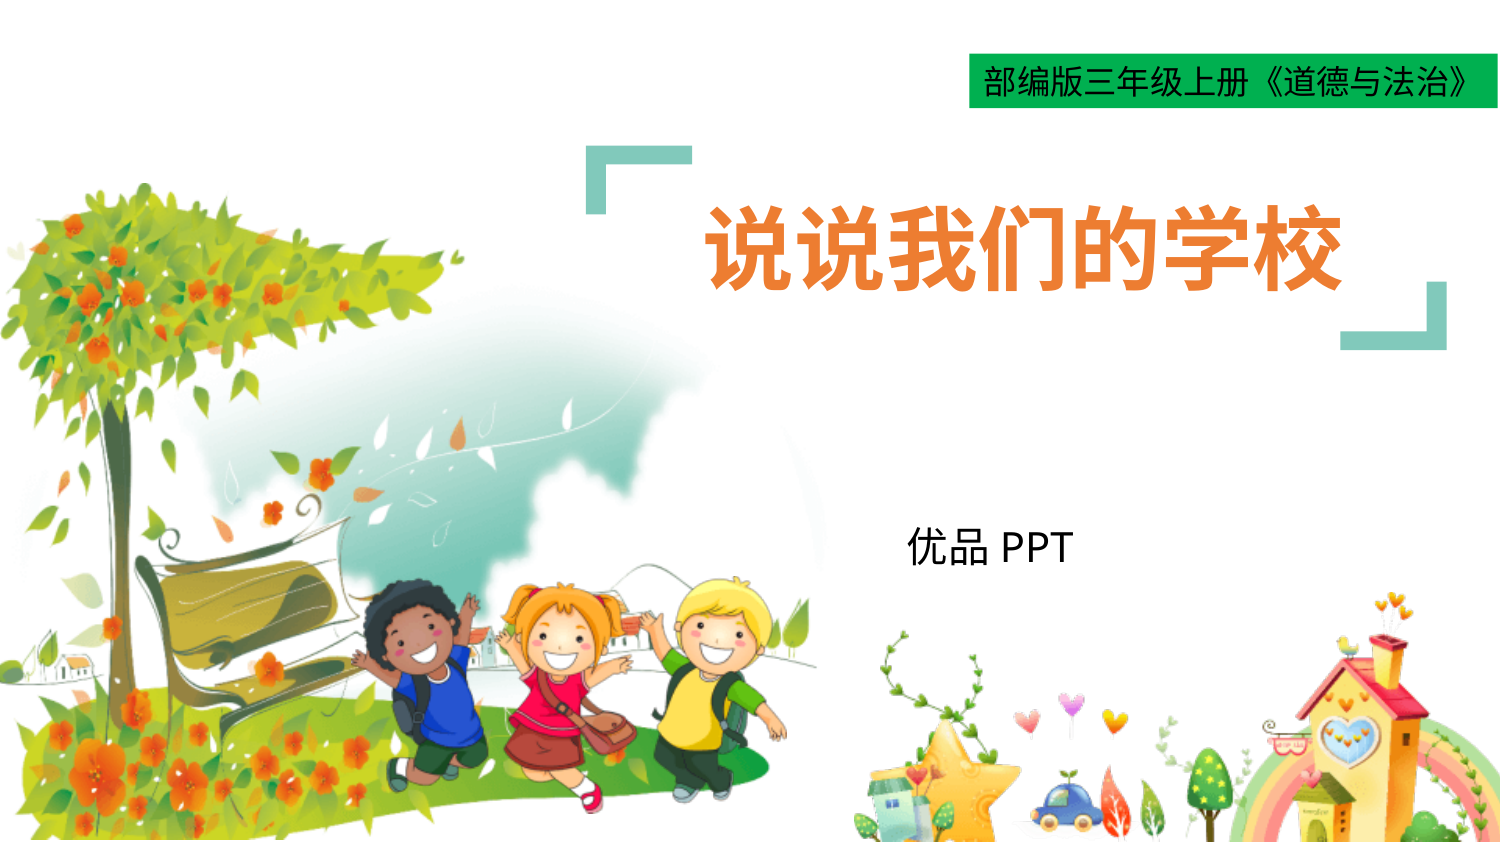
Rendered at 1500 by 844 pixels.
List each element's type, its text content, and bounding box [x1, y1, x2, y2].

text_box 部编版三年级上册《道德与法治》 [969, 53, 1498, 109]
text_box 说说我们的学校 [873, 184, 1394, 310]
text_box 优品PPT [891, 508, 1202, 578]
picture [0, 183, 1500, 842]
text_box [585, 145, 693, 183]
text_box [1339, 280, 1448, 351]
